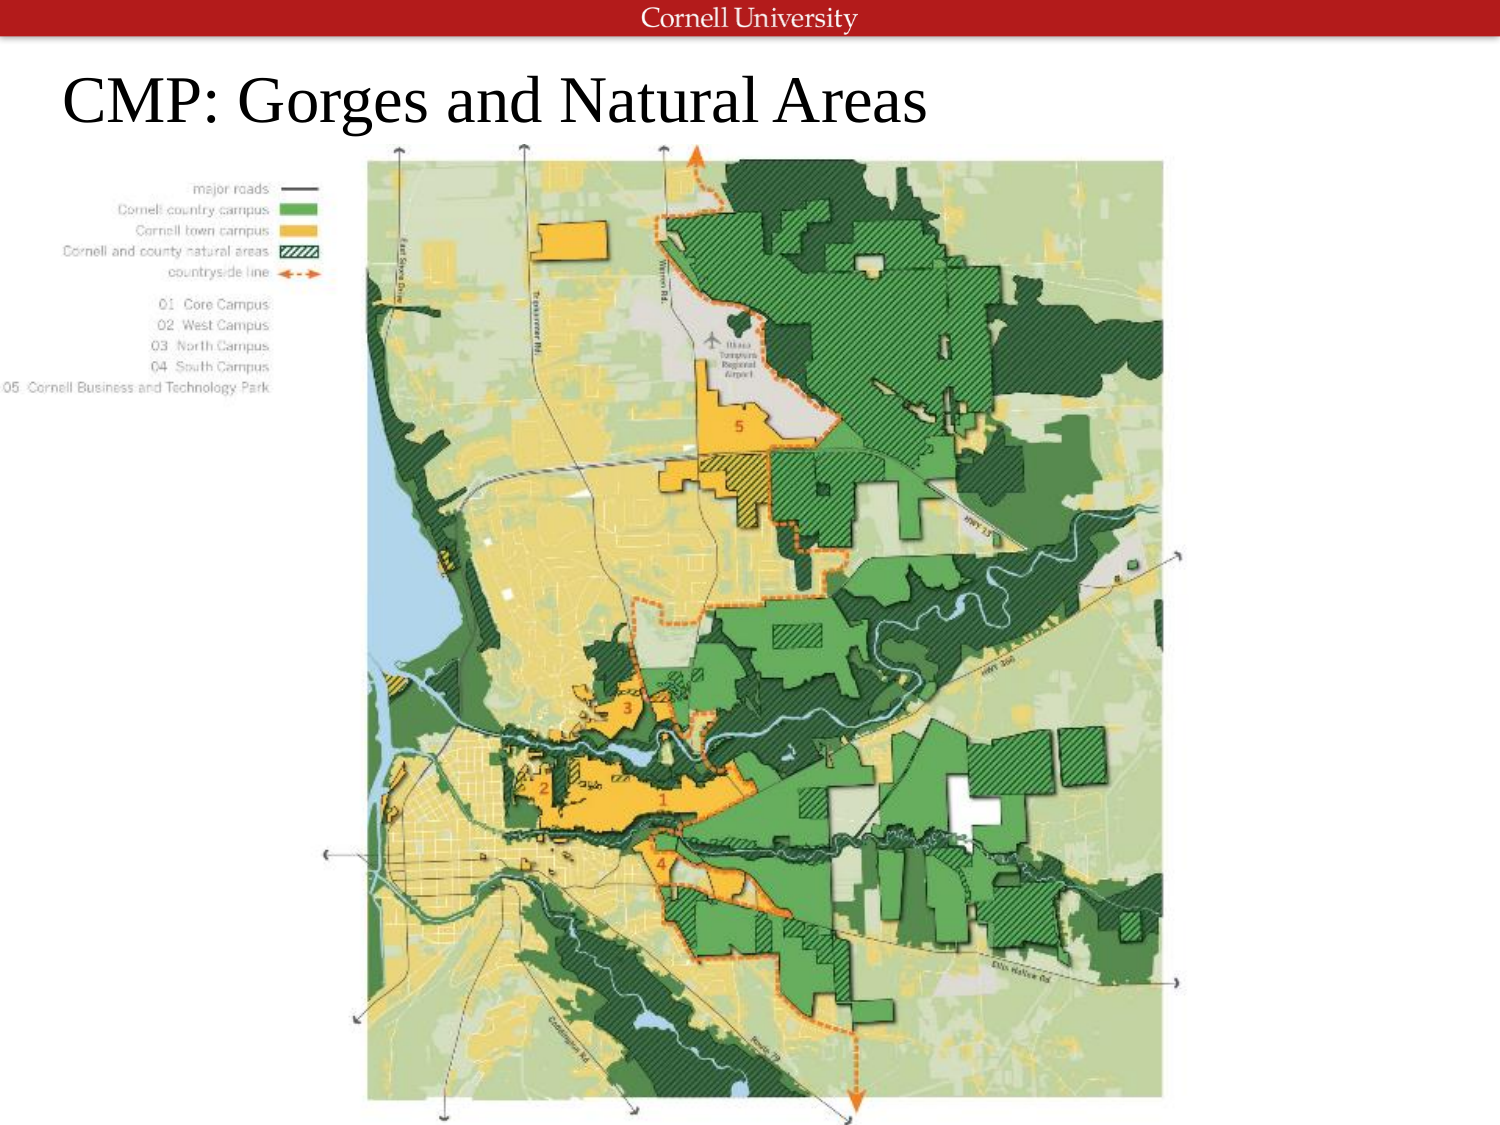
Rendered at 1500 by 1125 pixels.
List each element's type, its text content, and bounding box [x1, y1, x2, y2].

text_box CMP: Gorges and Natural Areas [47, 48, 1370, 144]
picture [635, 0, 858, 48]
picture [0, 144, 1219, 1125]
